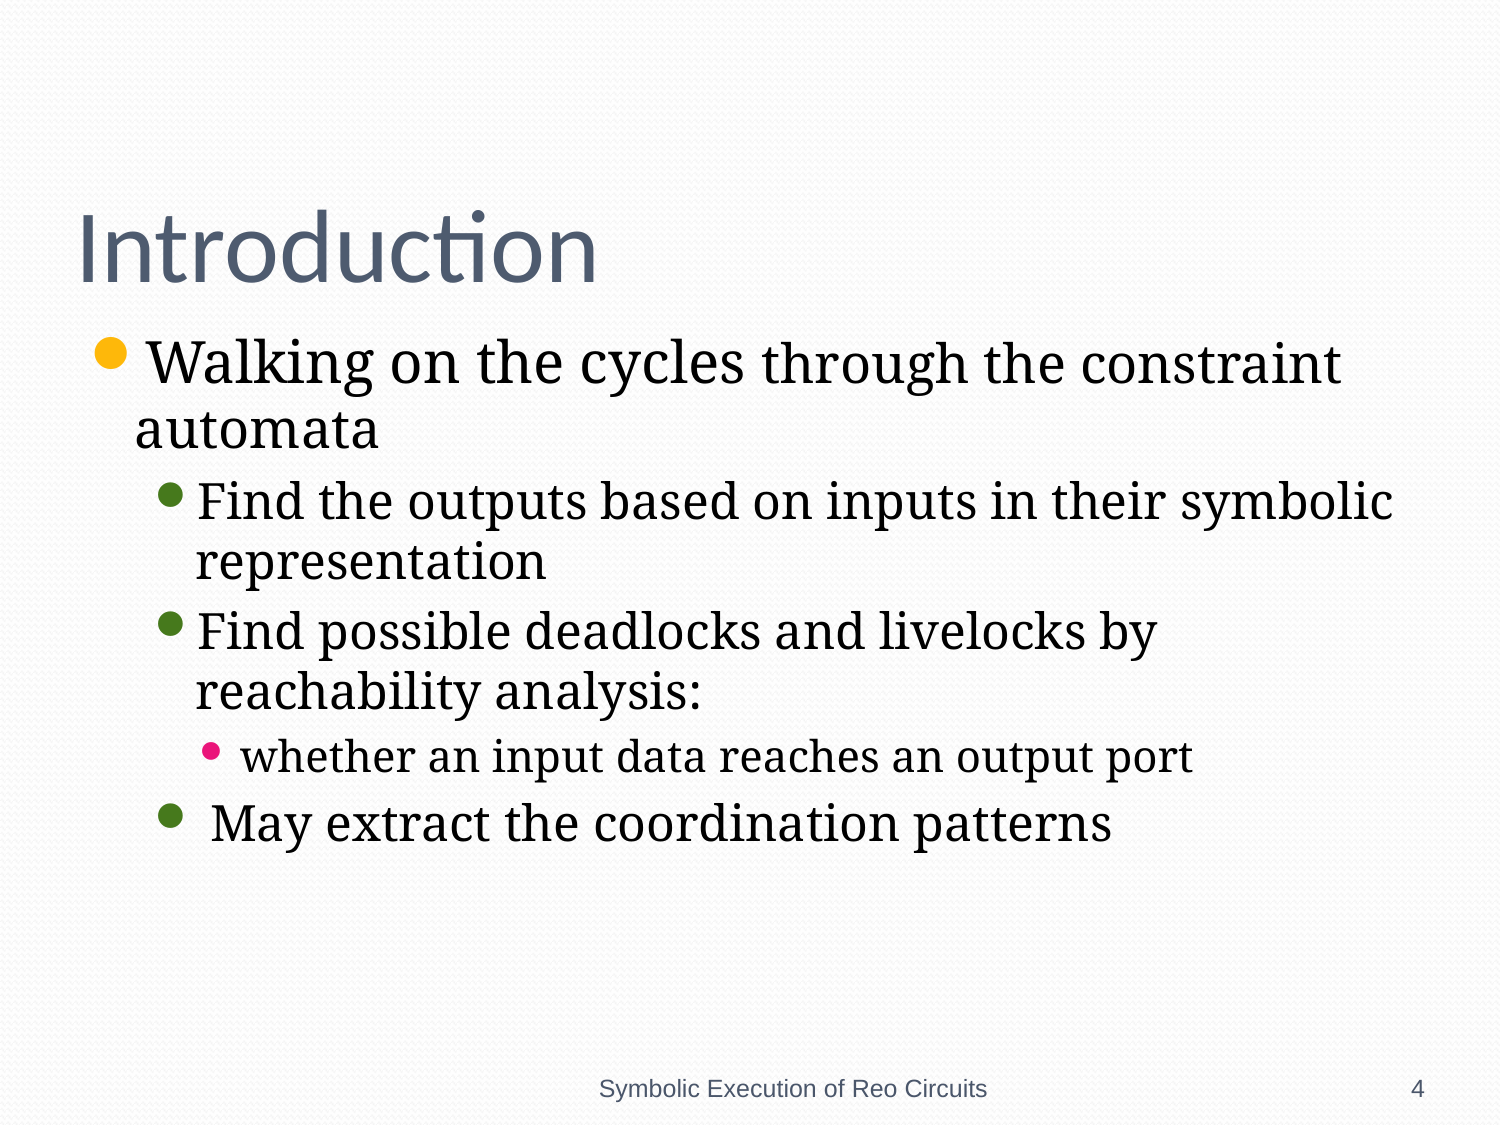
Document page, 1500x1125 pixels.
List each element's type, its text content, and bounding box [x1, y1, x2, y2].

slide_number 4 [1299, 1042, 1425, 1103]
list Walking on the cycles through the constraint automata Find the outputs based on inputs in their symbolic representation Find possible deadlocks and livelocks by reachability analysis: whether an input data reaches an output port May extract the coordination patterns [74, 317, 1426, 1038]
title Introduction [74, 115, 1426, 304]
footer Symbolic Execution of Reo Circuits [437, 1042, 1150, 1103]
